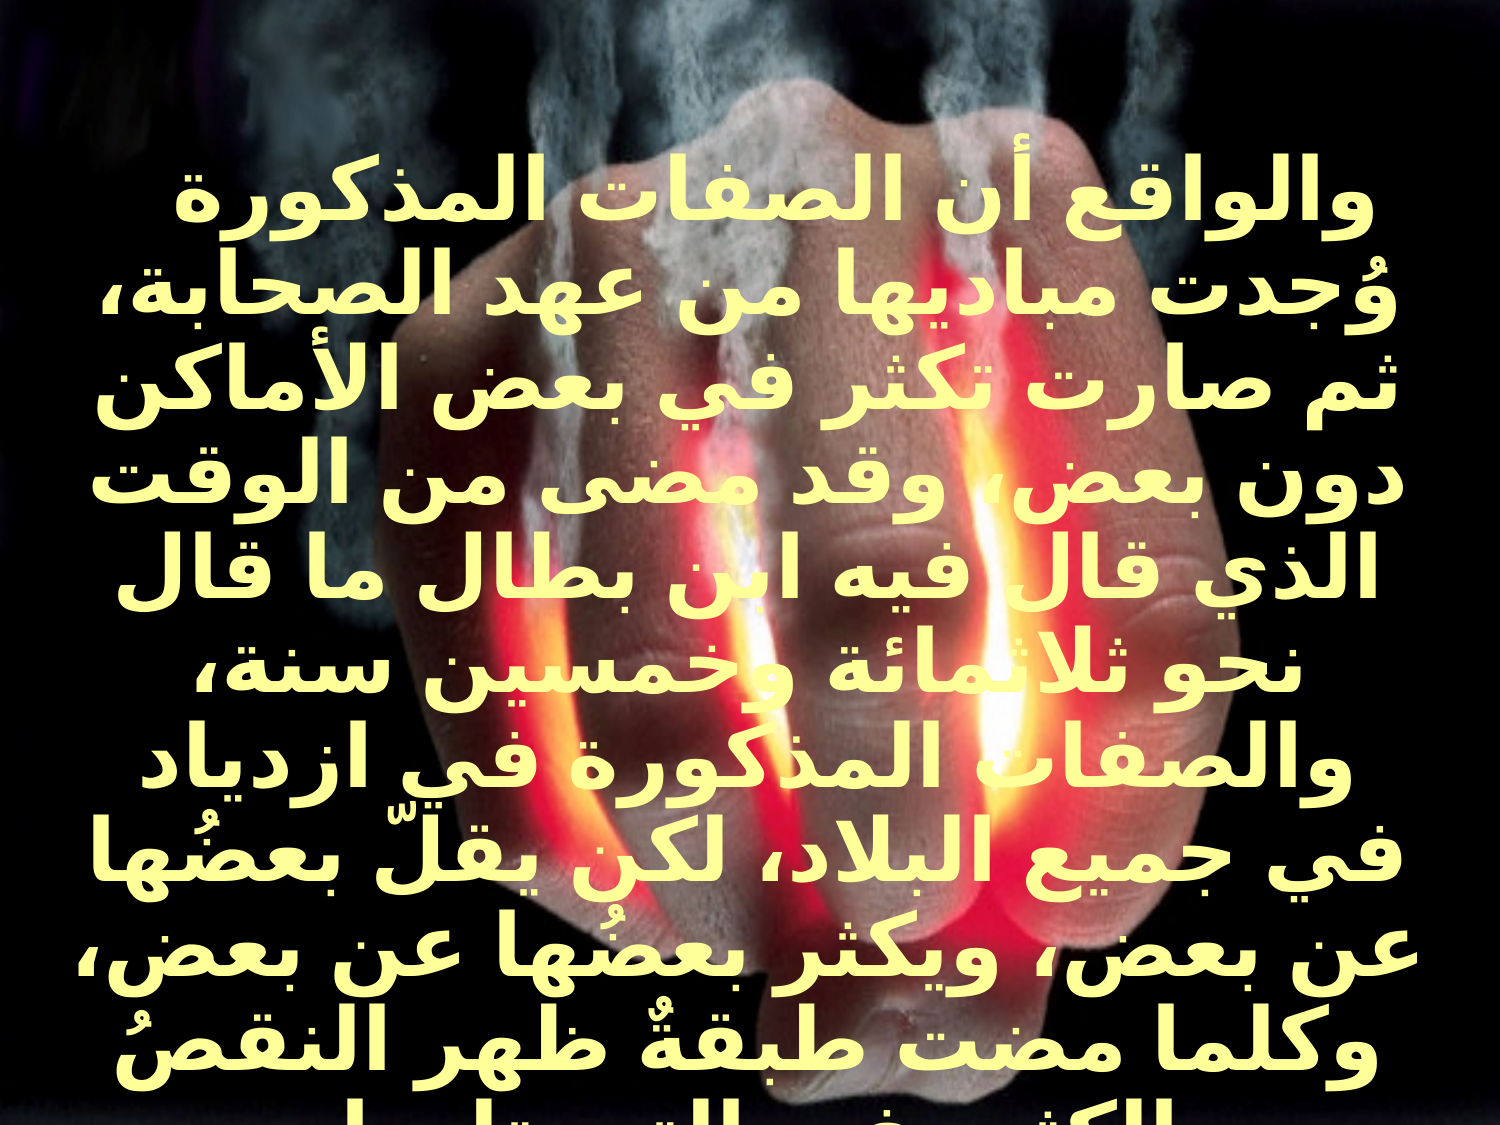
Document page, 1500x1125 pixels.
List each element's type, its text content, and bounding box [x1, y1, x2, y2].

picture [0, 0, 1500, 1125]
list والواقع أن الصفات المذكورة وُجدت مباديها من عهد الصحابة، ثم صارت تكثر في بعض الأماكن دون بعض، وقد مضى من الوقت الذي قال فيه ابن بطال ما قال نحو ثلاثمائة وخمسين سنة، والصفات المذكورة في ازدياد في جميع البلاد، لكن يقلّ بعضُها عن بعض، ويكثر بعضُها عن بعض، وكلما مضت طبقةٌ ظهر النقصُ الكثير في التي تليها. [52, 136, 1500, 1125]
